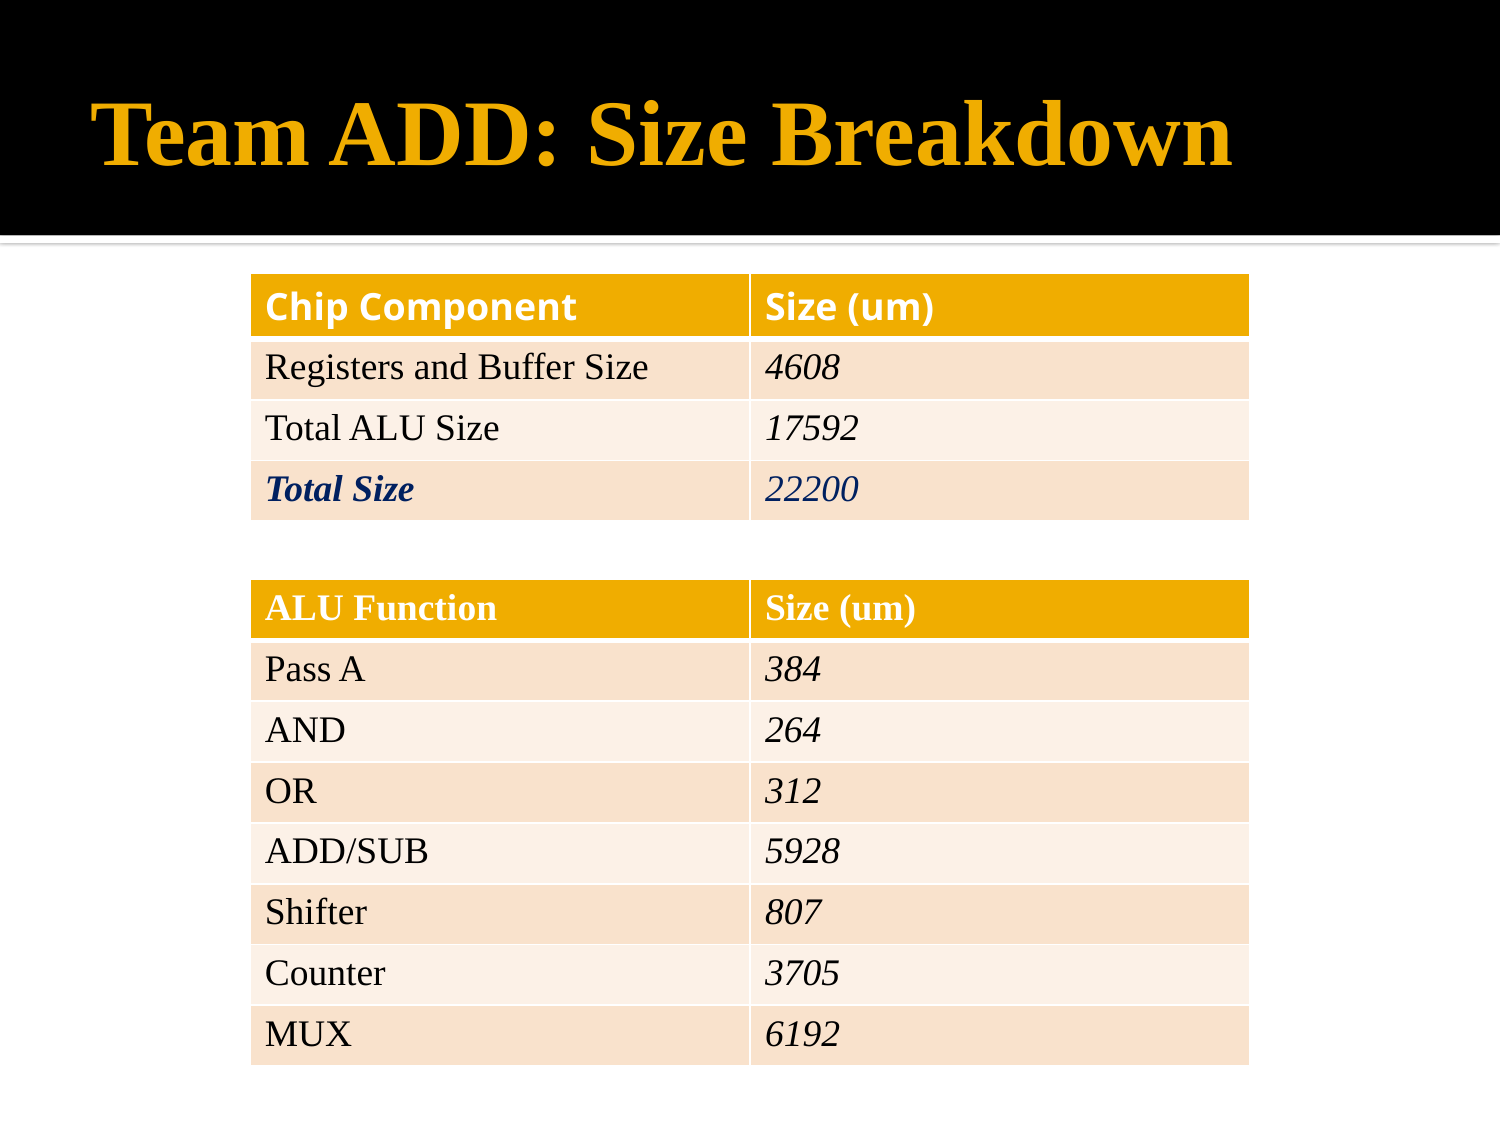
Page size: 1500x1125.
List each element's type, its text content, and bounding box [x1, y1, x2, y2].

table_cell 4608 [751, 342, 1249, 399]
table_cell Total Size [251, 461, 749, 520]
table_cell 5928 [751, 824, 1249, 883]
table_cell 312 [751, 763, 1249, 822]
table_cell ADD/SUB [251, 824, 749, 883]
table_cell Total ALU Size [251, 401, 749, 460]
table_header Size (um) [751, 274, 1249, 336]
table_cell 807 [751, 885, 1249, 944]
table_cell 22200 [751, 461, 1249, 520]
table_cell 17592 [751, 401, 1249, 460]
table_cell Counter [251, 945, 749, 1004]
table_cell 384 [751, 643, 1249, 700]
table_header Chip Component [251, 274, 749, 336]
table_cell Shifter [251, 885, 749, 944]
table_cell OR [251, 763, 749, 822]
title Team ADD: Size Breakdown [75, 24, 1425, 231]
table_cell 3705 [751, 945, 1249, 1004]
table_cell 6192 [751, 1006, 1249, 1065]
table_cell MUX [251, 1006, 749, 1065]
table_cell 264 [751, 702, 1249, 761]
table_cell Pass A [251, 643, 749, 700]
table_header ALU Function [251, 580, 749, 638]
table_header Size (um) [751, 580, 1249, 638]
table_cell AND [251, 702, 749, 761]
table_cell Registers and Buffer Size [251, 342, 749, 399]
